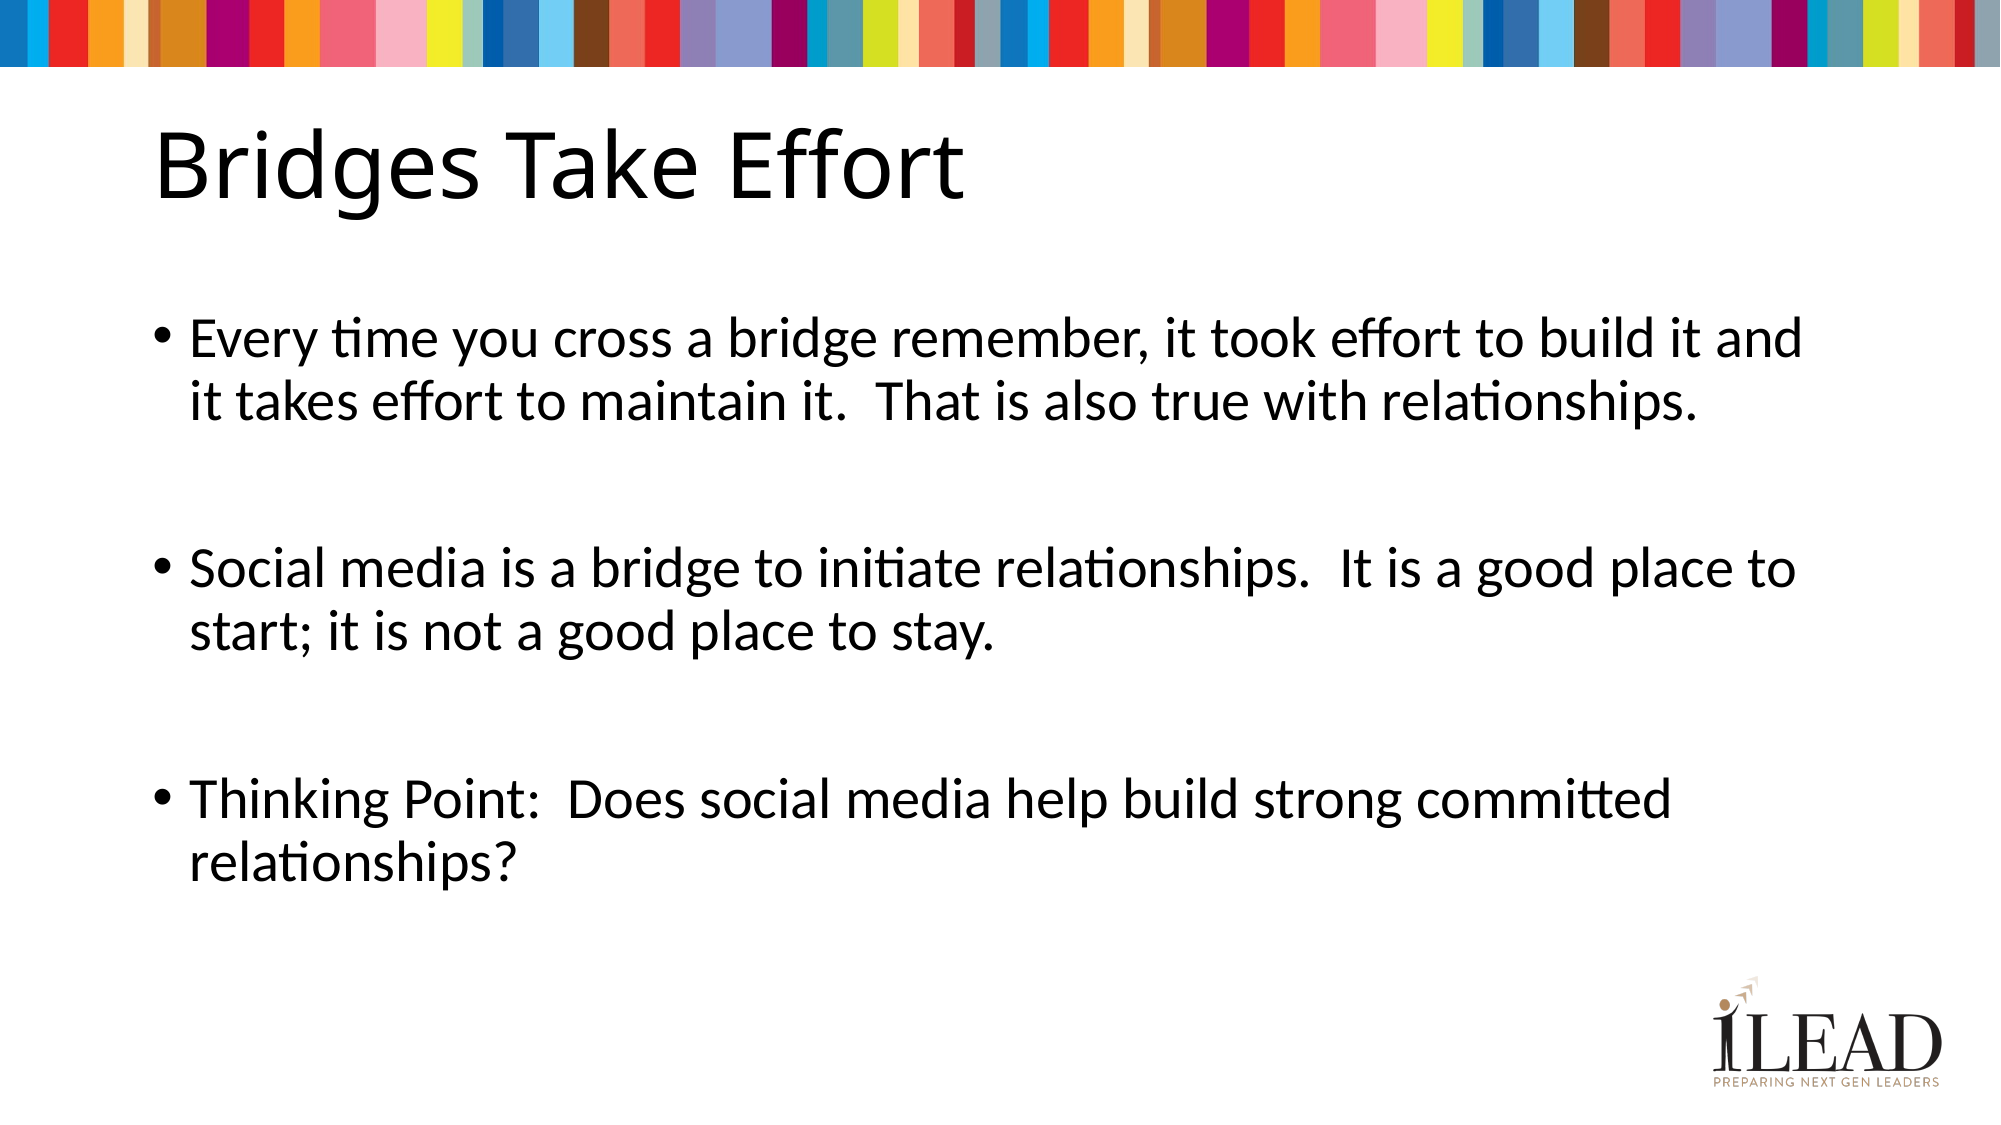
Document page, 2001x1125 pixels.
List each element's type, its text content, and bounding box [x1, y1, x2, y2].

picture [48, 0, 808, 67]
list Every time you cross a bridge remember, it took effort to build it and it takes effort to maintain it. That is also true with relationships. Social media is a bridge to initiate relationships. It is a good place to start; it is not a good place to stay. Thinking Point: Does social media help build strong committed relationships? [137, 299, 1863, 1014]
picture [1828, 0, 2000, 67]
title Bridges Take Effort [137, 67, 1863, 278]
picture [828, 0, 1026, 67]
picture [1048, 0, 1808, 67]
picture [1709, 972, 1945, 1091]
picture [0, 0, 26, 67]
